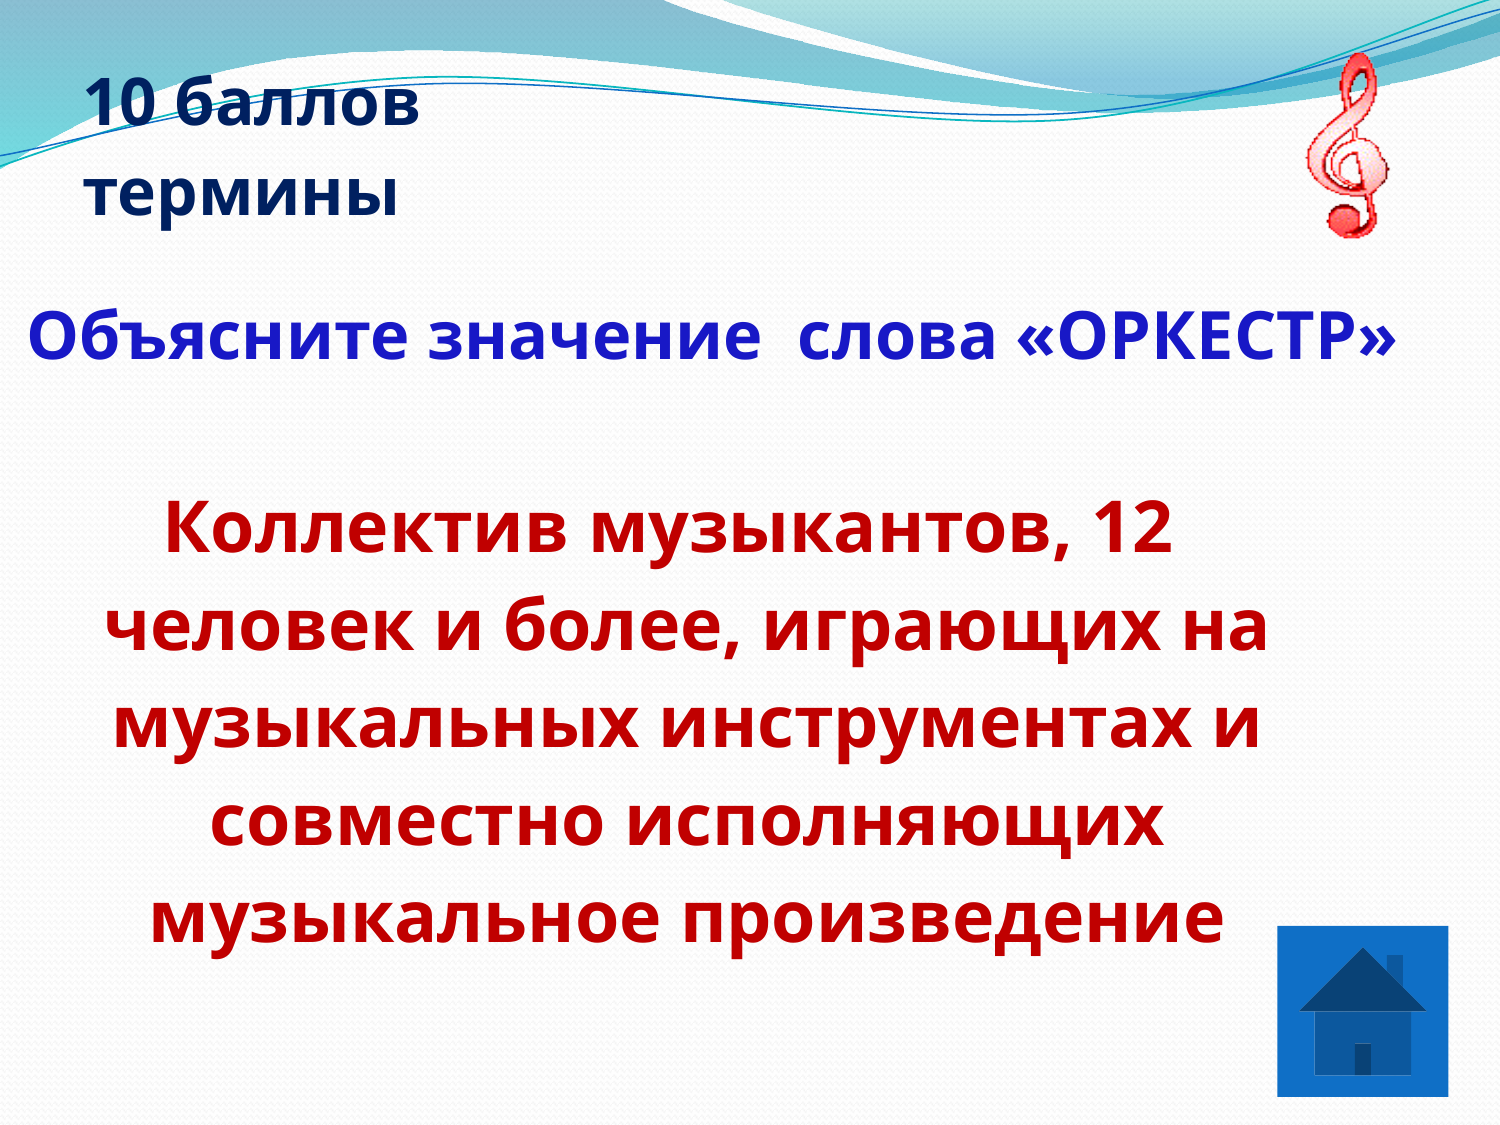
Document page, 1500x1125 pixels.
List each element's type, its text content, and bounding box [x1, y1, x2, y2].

title 10 баллов термины [82, 46, 633, 235]
picture [1241, 46, 1454, 247]
list Коллектив музыкантов, 12 человек и более, играющих на музыкальных инструментах и совместно исполняющих музыкальное произведение [46, 469, 1290, 1055]
text_box [1277, 925, 1449, 1097]
list Объясните значение слова «ОРКЕСТР» [0, 281, 1425, 469]
